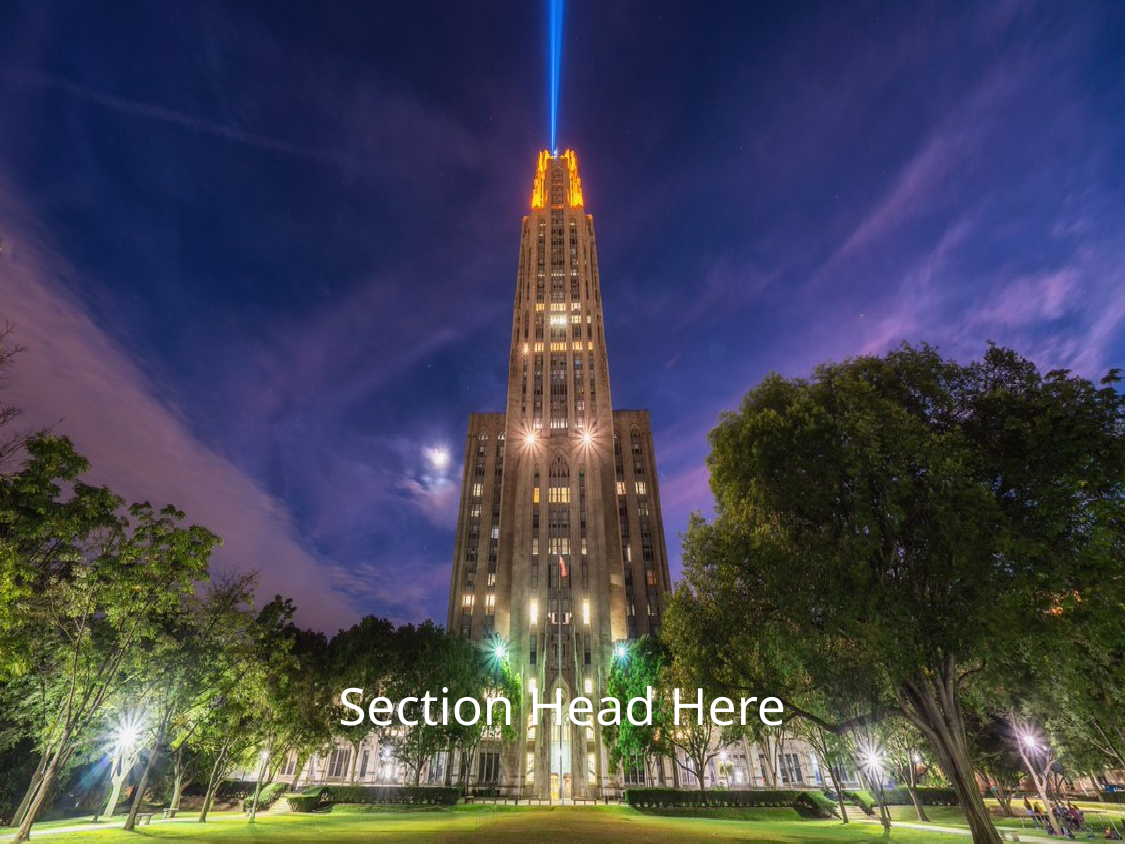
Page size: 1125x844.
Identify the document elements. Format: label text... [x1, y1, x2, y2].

picture [0, 0, 1125, 844]
title Section Head Here [77, 673, 1048, 819]
